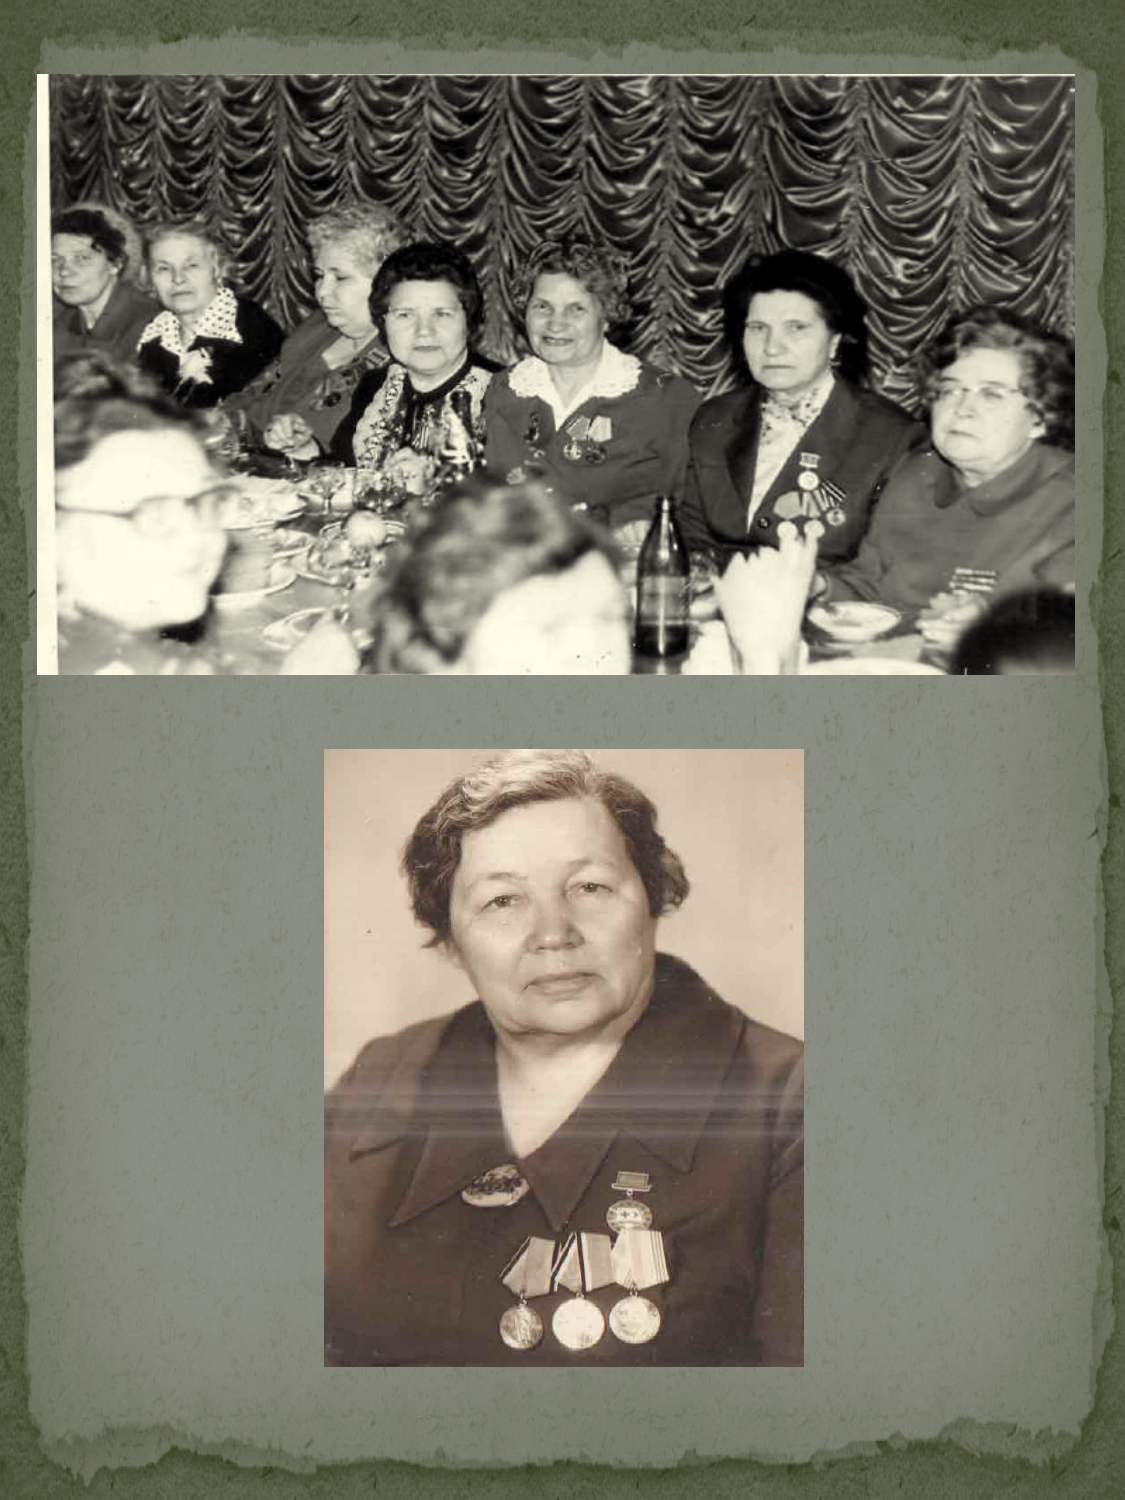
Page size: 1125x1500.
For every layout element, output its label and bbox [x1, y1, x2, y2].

picture [324, 749, 804, 1367]
picture [38, 75, 1075, 675]
